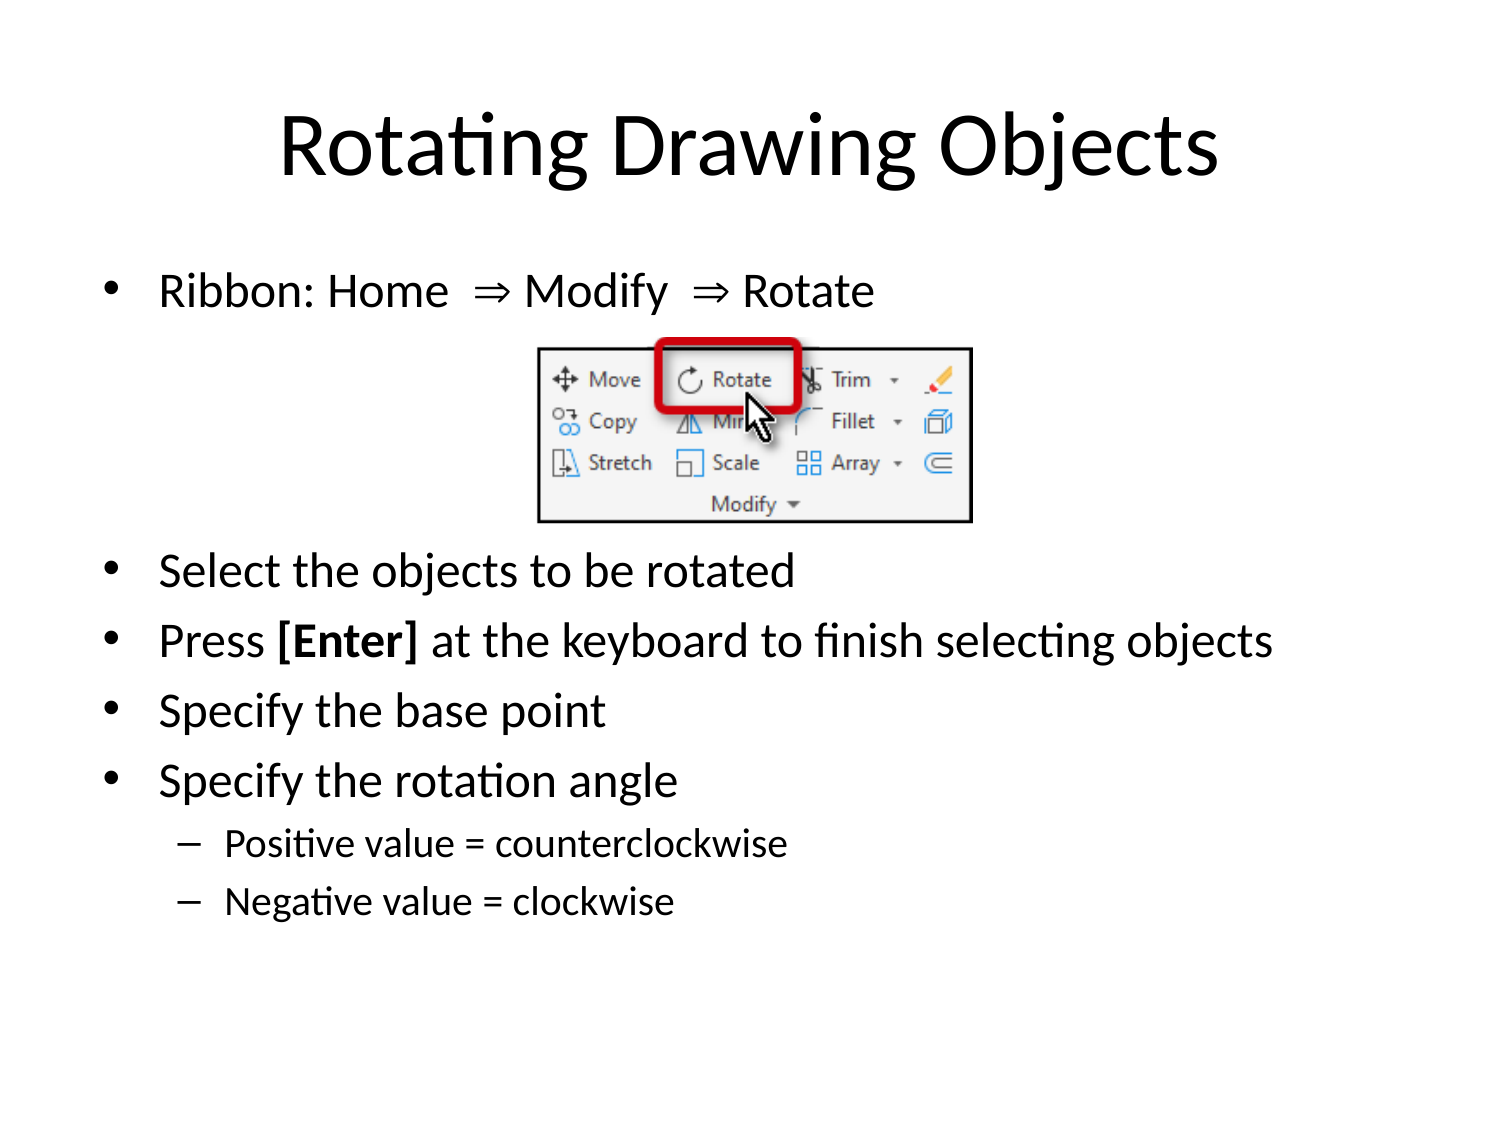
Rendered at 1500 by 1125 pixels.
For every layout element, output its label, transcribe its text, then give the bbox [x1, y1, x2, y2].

title Rotating Drawing Objects [75, 45, 1425, 233]
picture [527, 337, 973, 536]
list Ribbon: Home  Modify  Rotate Select the objects to be rotated Press [Enter] at the keyboard to finish selecting objects Specify the base point Specify the rotation angle Positive value = counterclockwise Negative value = clockwise [87, 249, 1313, 1000]
